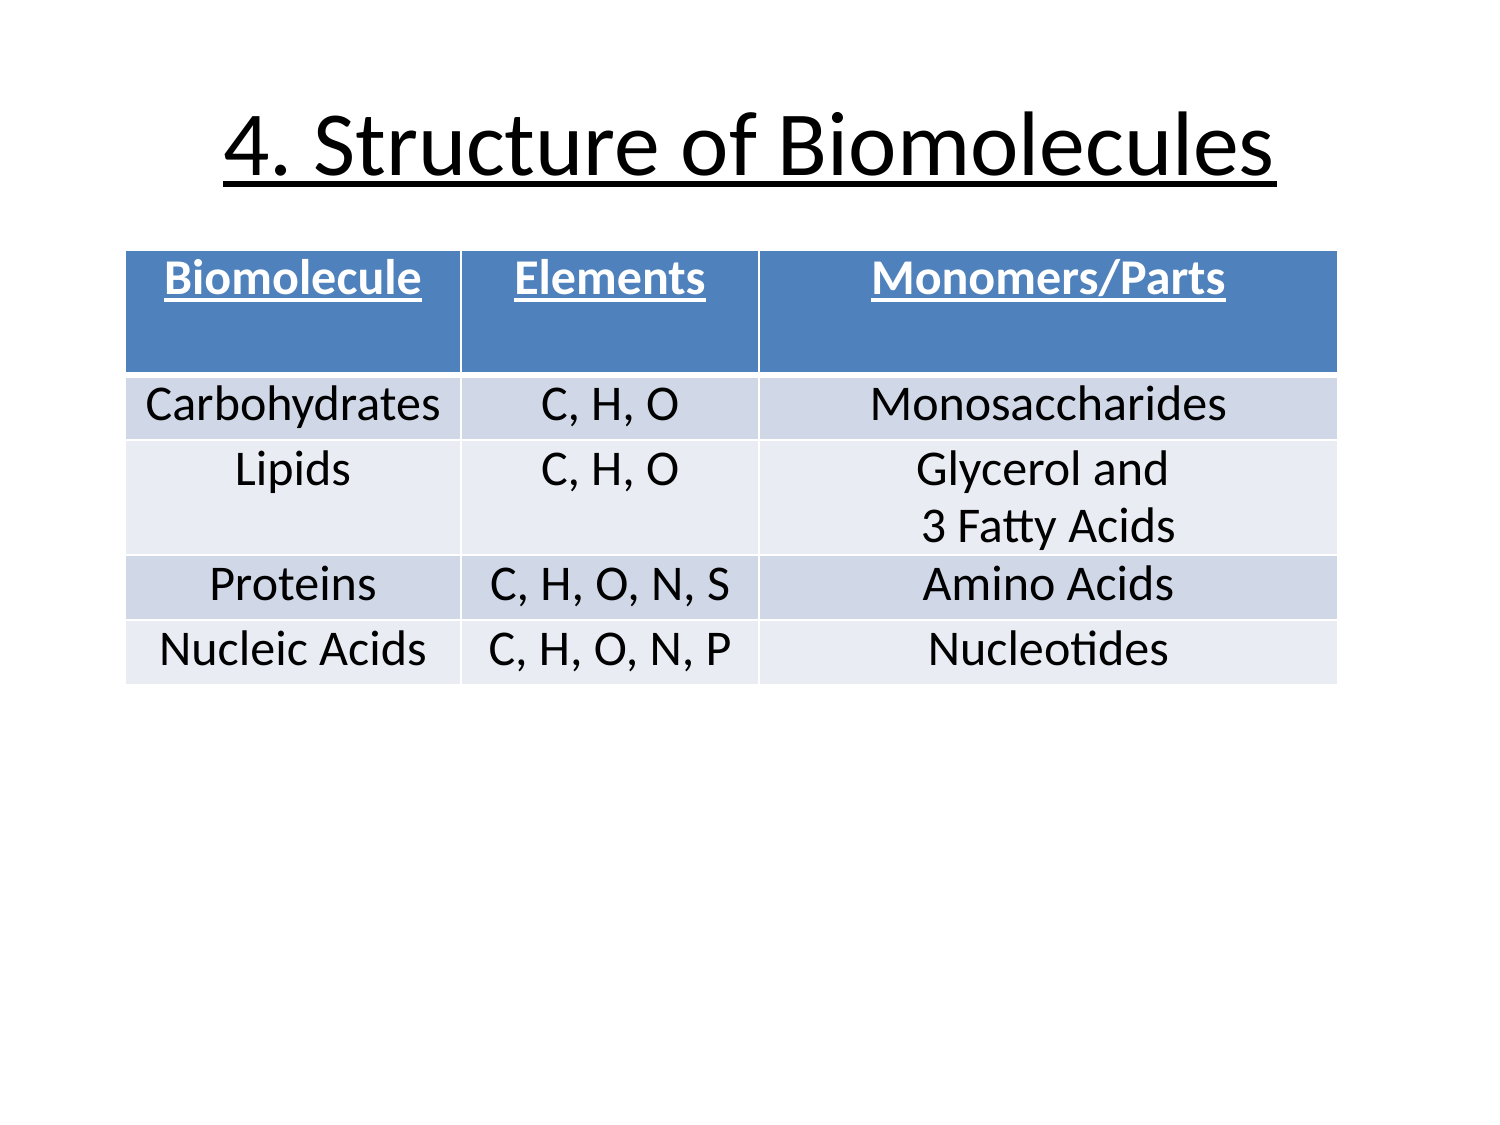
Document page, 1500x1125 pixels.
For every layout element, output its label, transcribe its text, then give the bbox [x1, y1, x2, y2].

table_cell Nucleotides [760, 621, 1337, 684]
table_header Biomolecule [126, 251, 460, 372]
table_cell C, H, O, N, S [462, 556, 758, 619]
table_cell C, H, O [462, 441, 758, 554]
table_cell Glycerol and 3 Fatty Acids [760, 441, 1337, 554]
table_cell Amino Acids [760, 556, 1337, 619]
title 4. Structure of Biomolecules [75, 45, 1425, 233]
table_cell Monosaccharides [760, 378, 1337, 439]
table_cell Proteins [126, 556, 460, 619]
table_cell C, H, O, N, P [462, 621, 758, 684]
table_cell Carbohydrates [126, 378, 460, 439]
table_cell Lipids [126, 441, 460, 554]
table_header Monomers/Parts [760, 251, 1337, 372]
table_cell C, H, O [462, 378, 758, 439]
table_cell Nucleic Acids [126, 621, 460, 684]
table_header Elements [462, 251, 758, 372]
